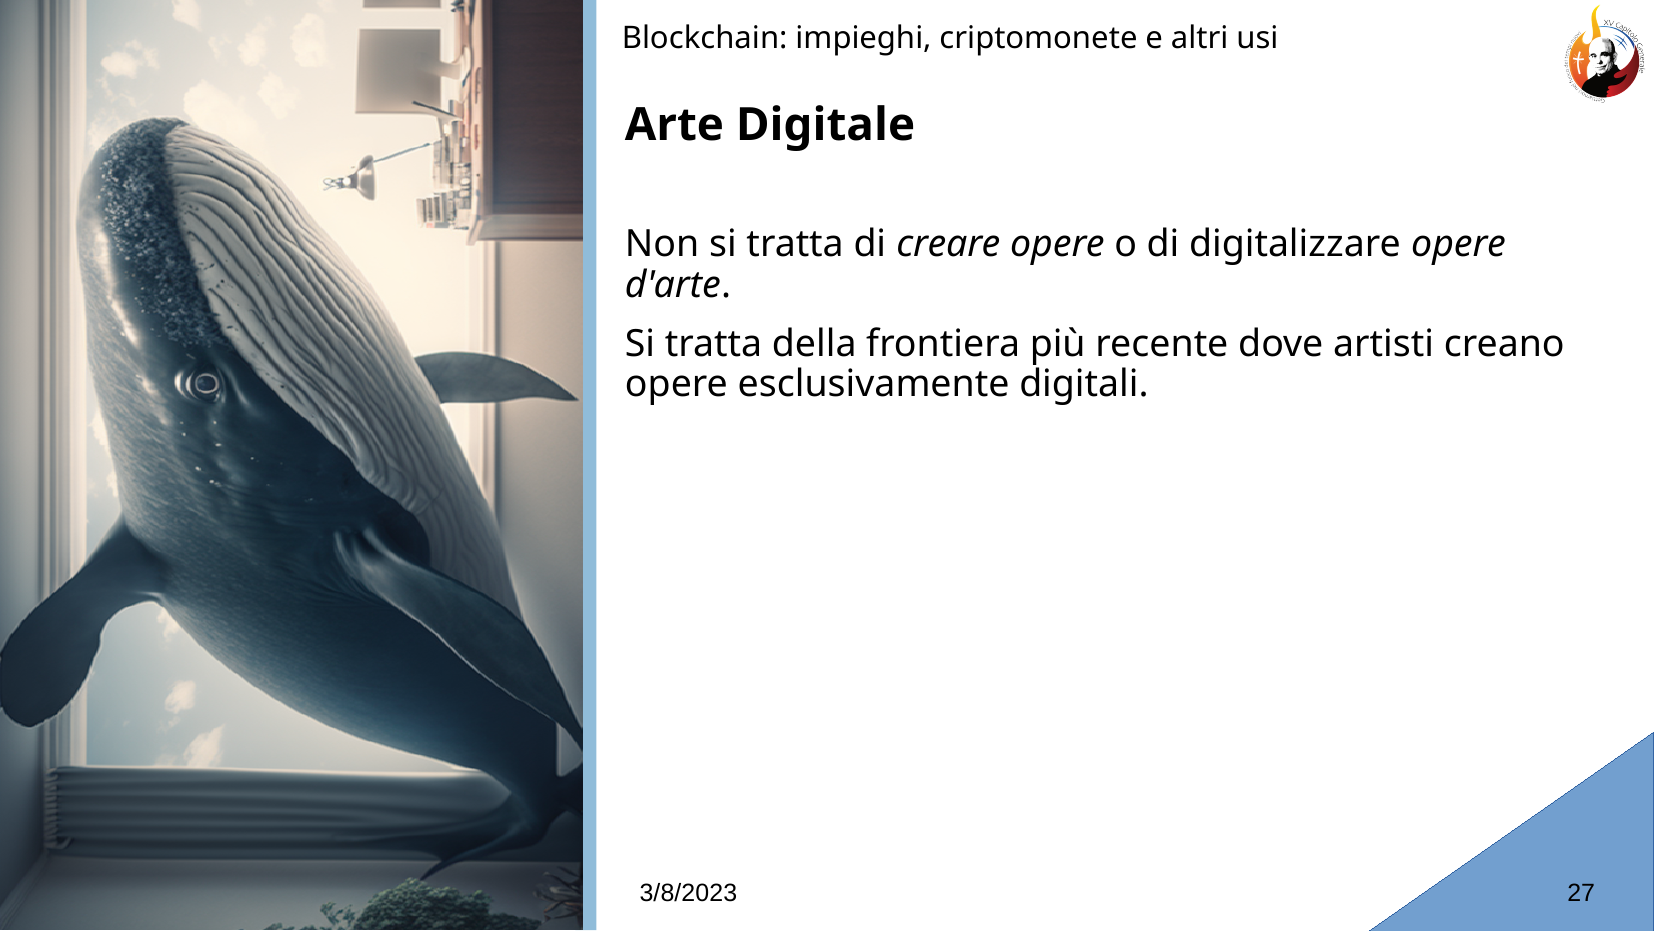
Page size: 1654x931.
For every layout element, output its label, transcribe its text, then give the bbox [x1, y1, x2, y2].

title Arte Digitale [624, 94, 1621, 208]
text_box Blockchain: impieghi, criptomonete e altri usi [607, 9, 1406, 63]
list Non si tratta di creare opere o di digitalizzare opere d'arte. Si tratta della frontiera più recente dove artisti creano opere esclusivamente digitali. [624, 224, 1621, 827]
picture [0, 0, 583, 930]
picture [1563, 4, 1646, 103]
